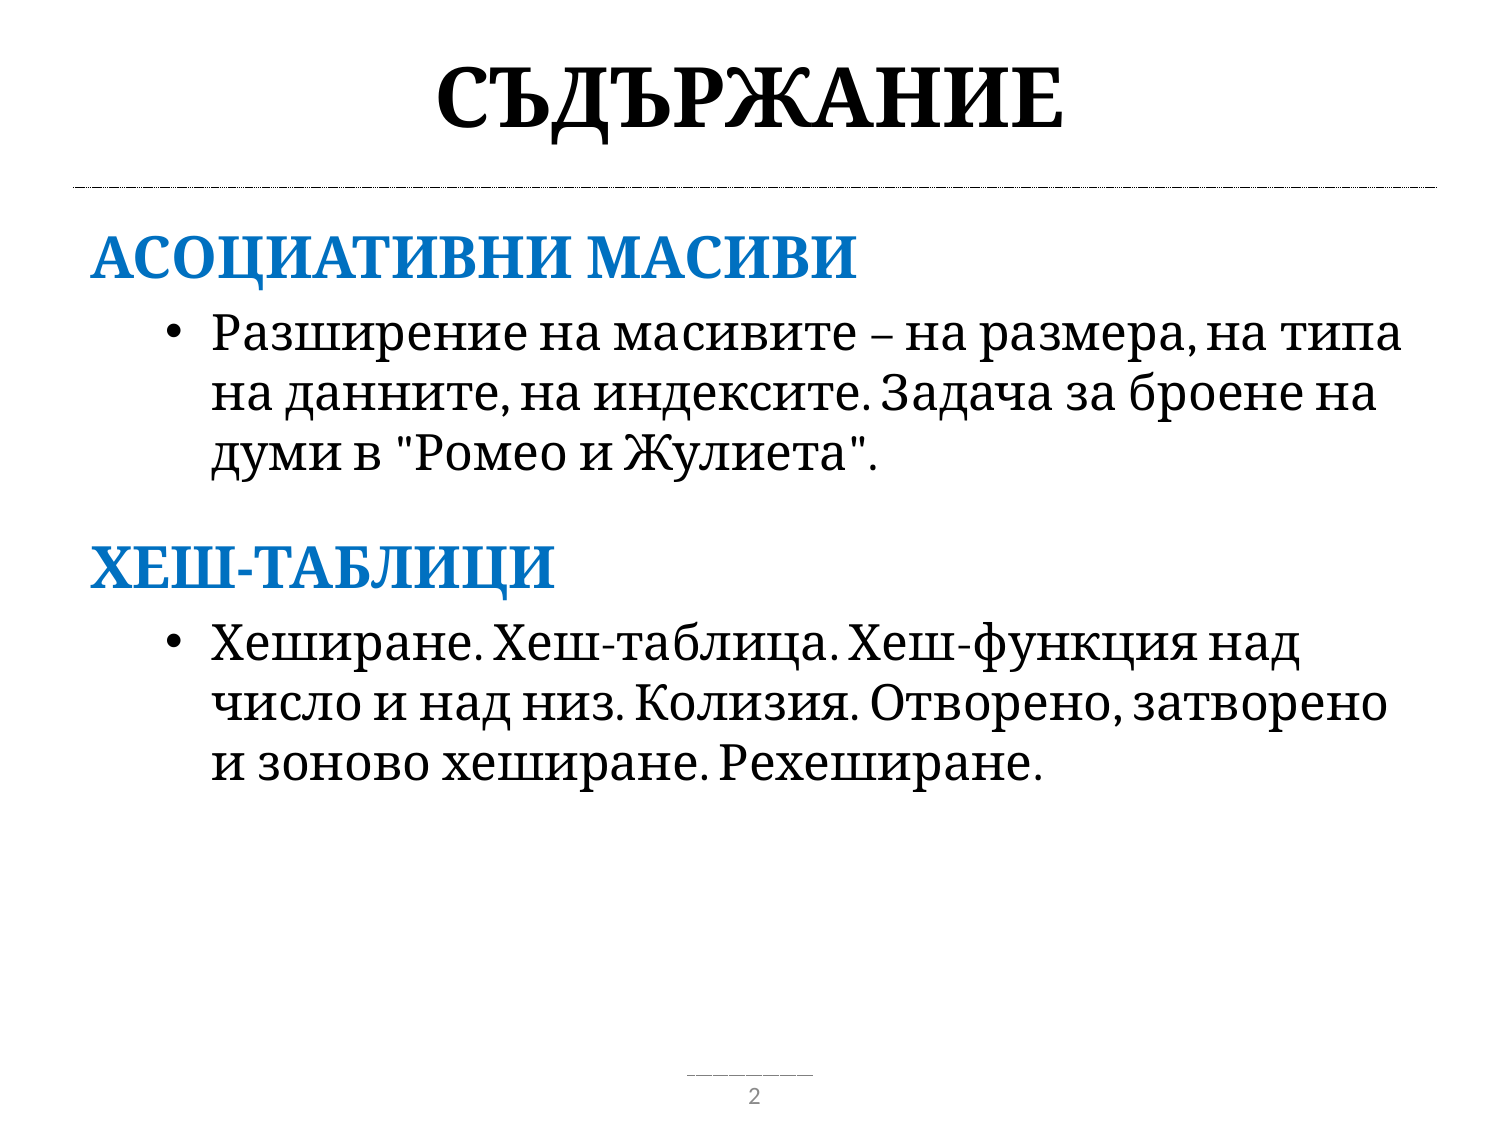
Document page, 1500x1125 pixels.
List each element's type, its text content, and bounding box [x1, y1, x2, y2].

title Съдържание [0, 0, 1500, 188]
slide_number 2 [579, 1065, 930, 1125]
list Асоциативни масиви Разширение на масивите – на размера, на типа на данните, на индексите. Задача за броене на думи в "Ромео и Жулиета". Хеш-таблици Хеширане. Хеш-таблица. Хеш-функция над число и над низ. Колизия. Отворено, затворено и зоново хеширане. Рехеширане. [75, 212, 1450, 1063]
